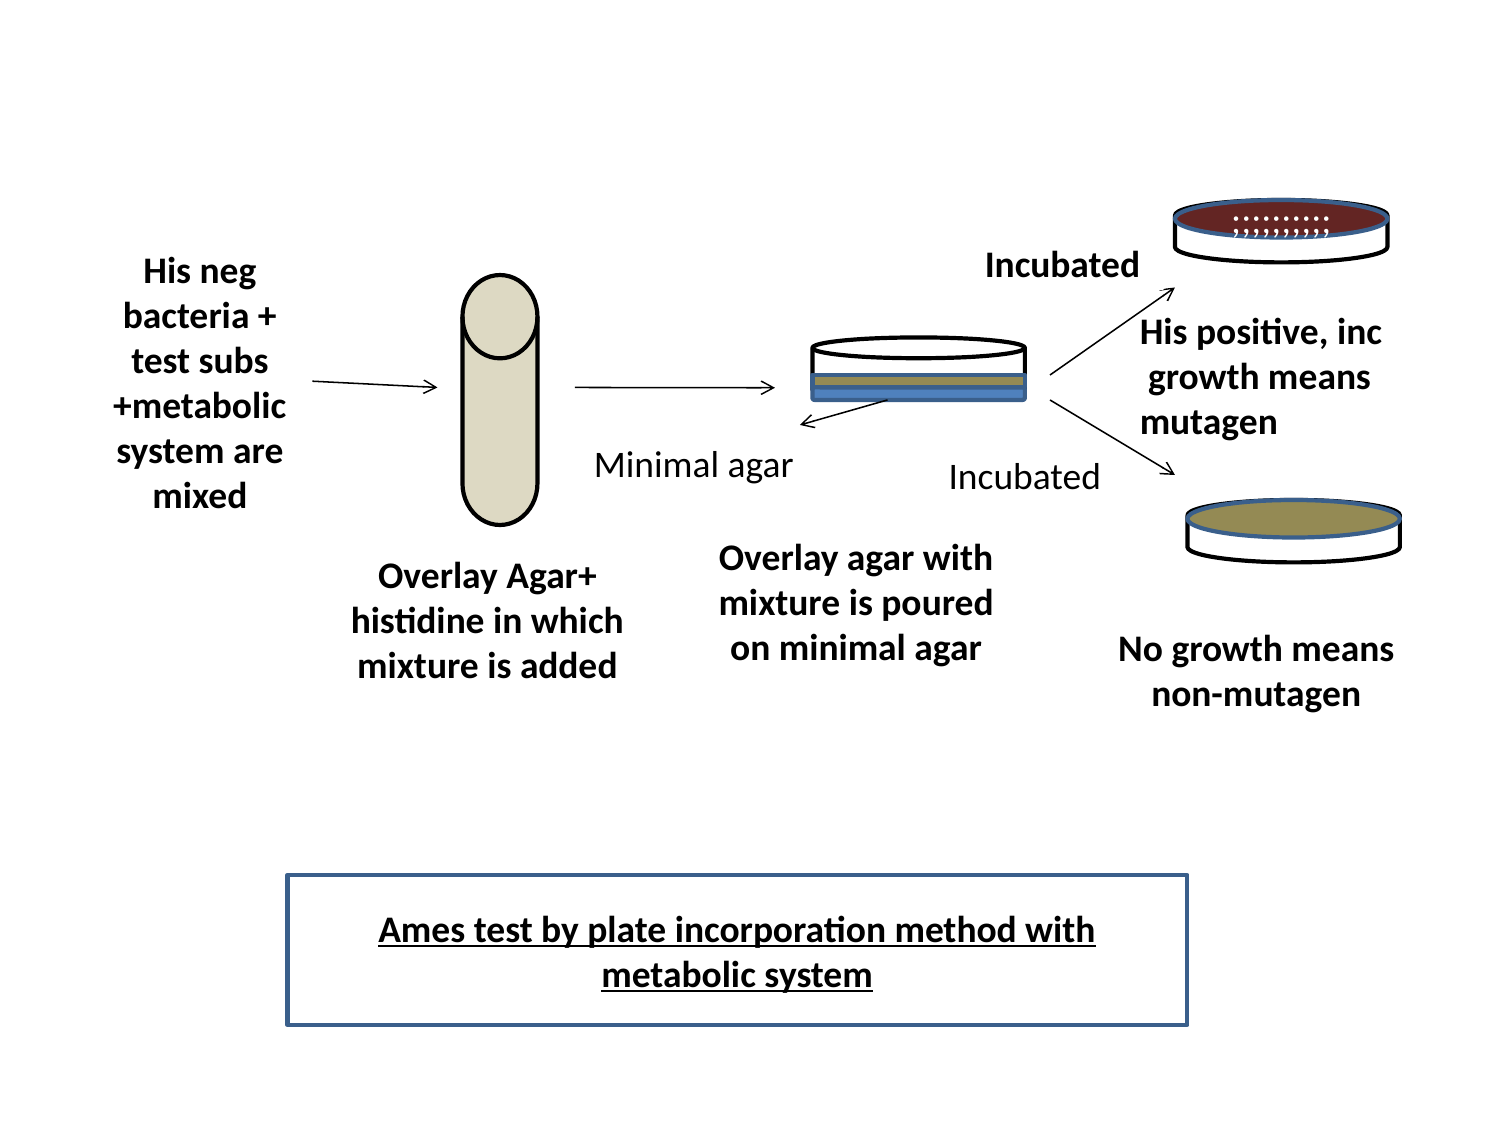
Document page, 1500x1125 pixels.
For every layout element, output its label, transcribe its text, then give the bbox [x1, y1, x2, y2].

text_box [312, 380, 438, 388]
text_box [799, 399, 888, 426]
text_box Ames test by plate incorporation method with metabolic system [285, 873, 1189, 1027]
text_box No growth means non-mutagen [1085, 623, 1427, 714]
text_box [1185, 497, 1402, 540]
text_box Incubated [960, 235, 1165, 290]
text_box His neg bacteria + test subs +metabolic system are mixed [85, 222, 315, 540]
text_box Overlay agar with mixture is poured on minimal agar [698, 535, 1014, 665]
text_box [460, 272, 540, 528]
text_box [1185, 521, 1402, 565]
text_box Minimal agar [573, 435, 815, 490]
text_box His positive, inc growth means mutagen [1125, 299, 1400, 450]
text_box Overlay Agar+ histidine in which mixture is added [322, 560, 653, 678]
text_box ;;;;;;;;;; [1172, 197, 1390, 240]
text_box [810, 389, 1027, 403]
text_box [1049, 399, 1176, 476]
text_box [1172, 220, 1390, 265]
text_box [810, 335, 1027, 373]
text_box Incubated [923, 460, 1127, 490]
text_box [1049, 287, 1176, 376]
text_box [810, 373, 1027, 389]
